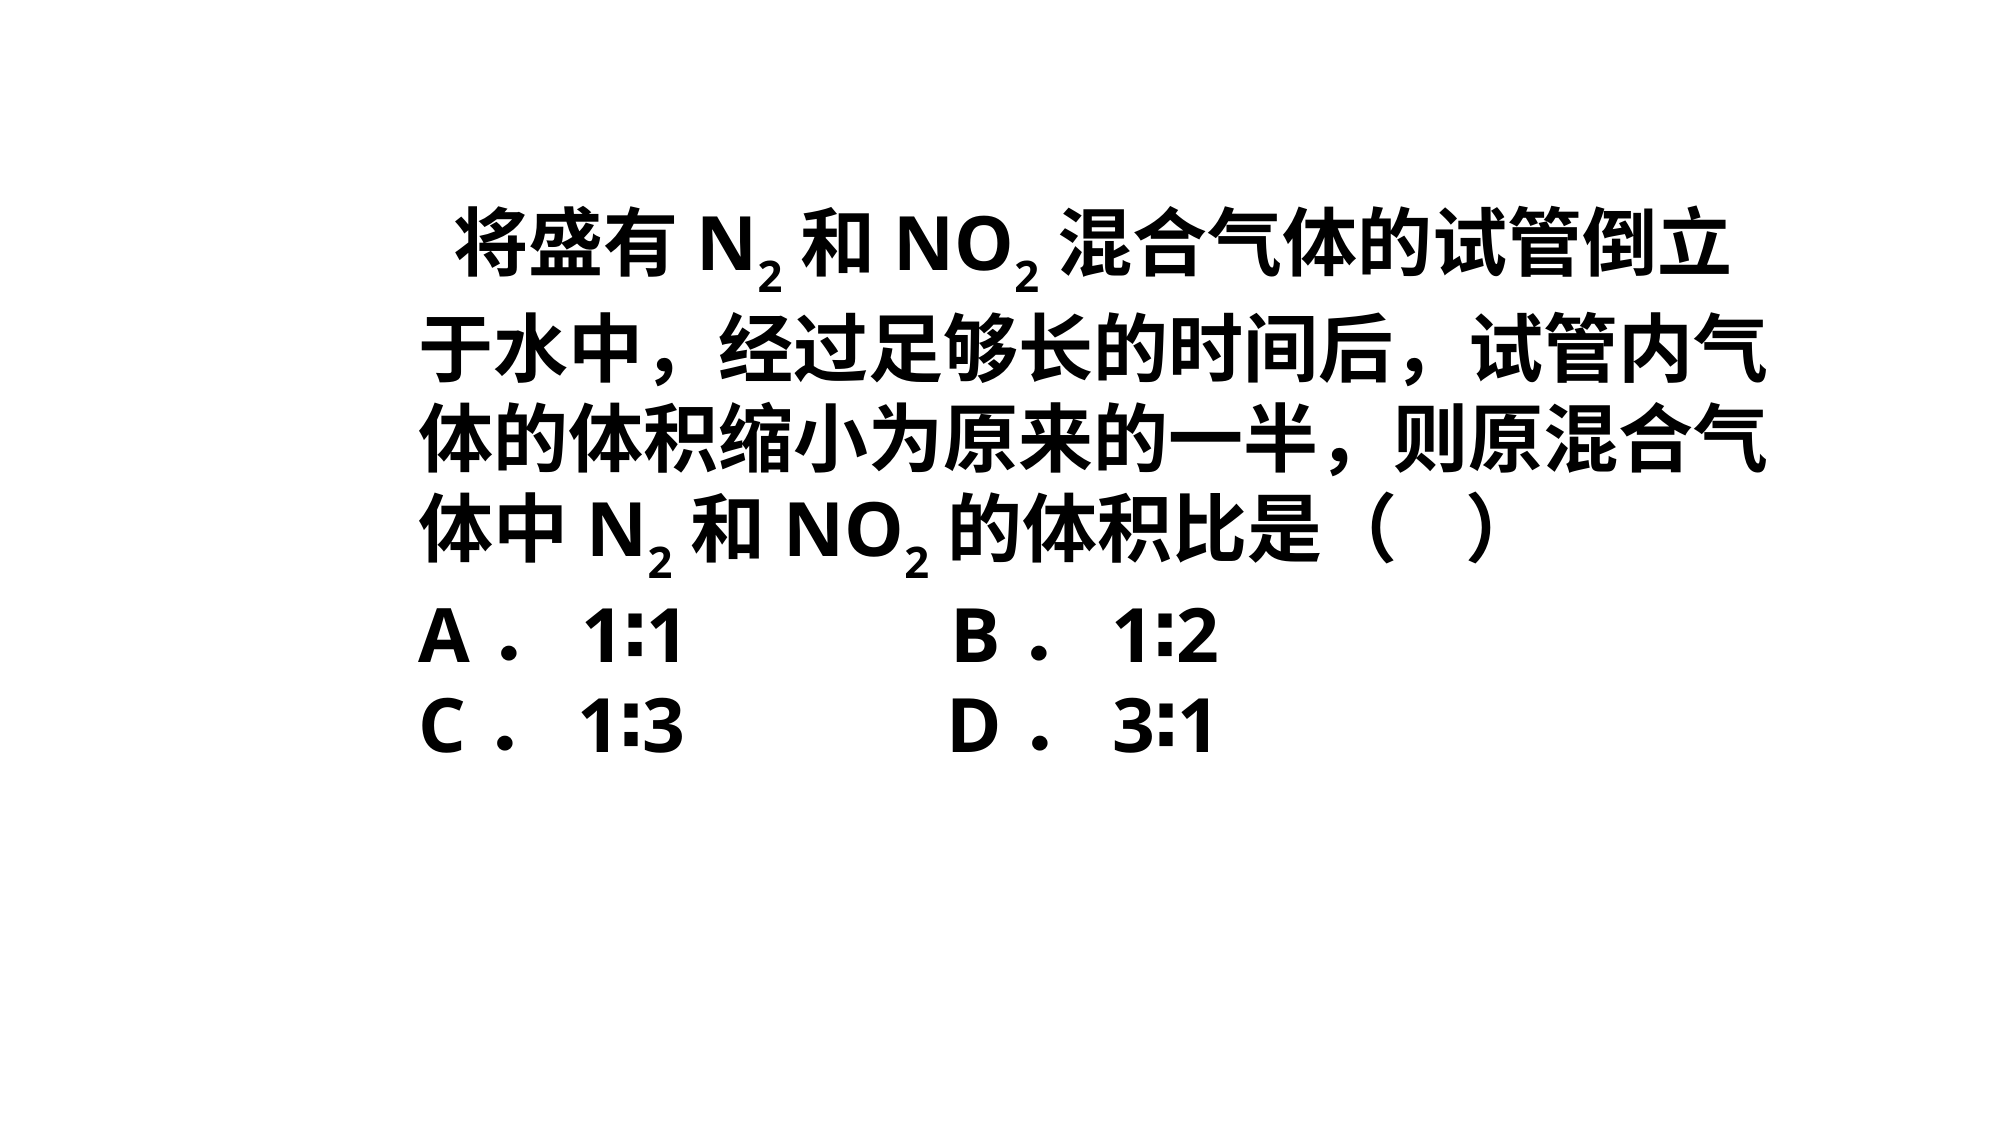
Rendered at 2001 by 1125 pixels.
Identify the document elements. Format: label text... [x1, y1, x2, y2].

text_box 将盛有N2和NO2混合气体的试管倒立于水中，经过足够长的时间后，试管内气体的体积缩小为原来的一半，则原混合气体中N2和NO2的体积比是（ ） A．1∶1 B．1∶2 C．1∶3 D．3∶1 [404, 187, 1799, 775]
